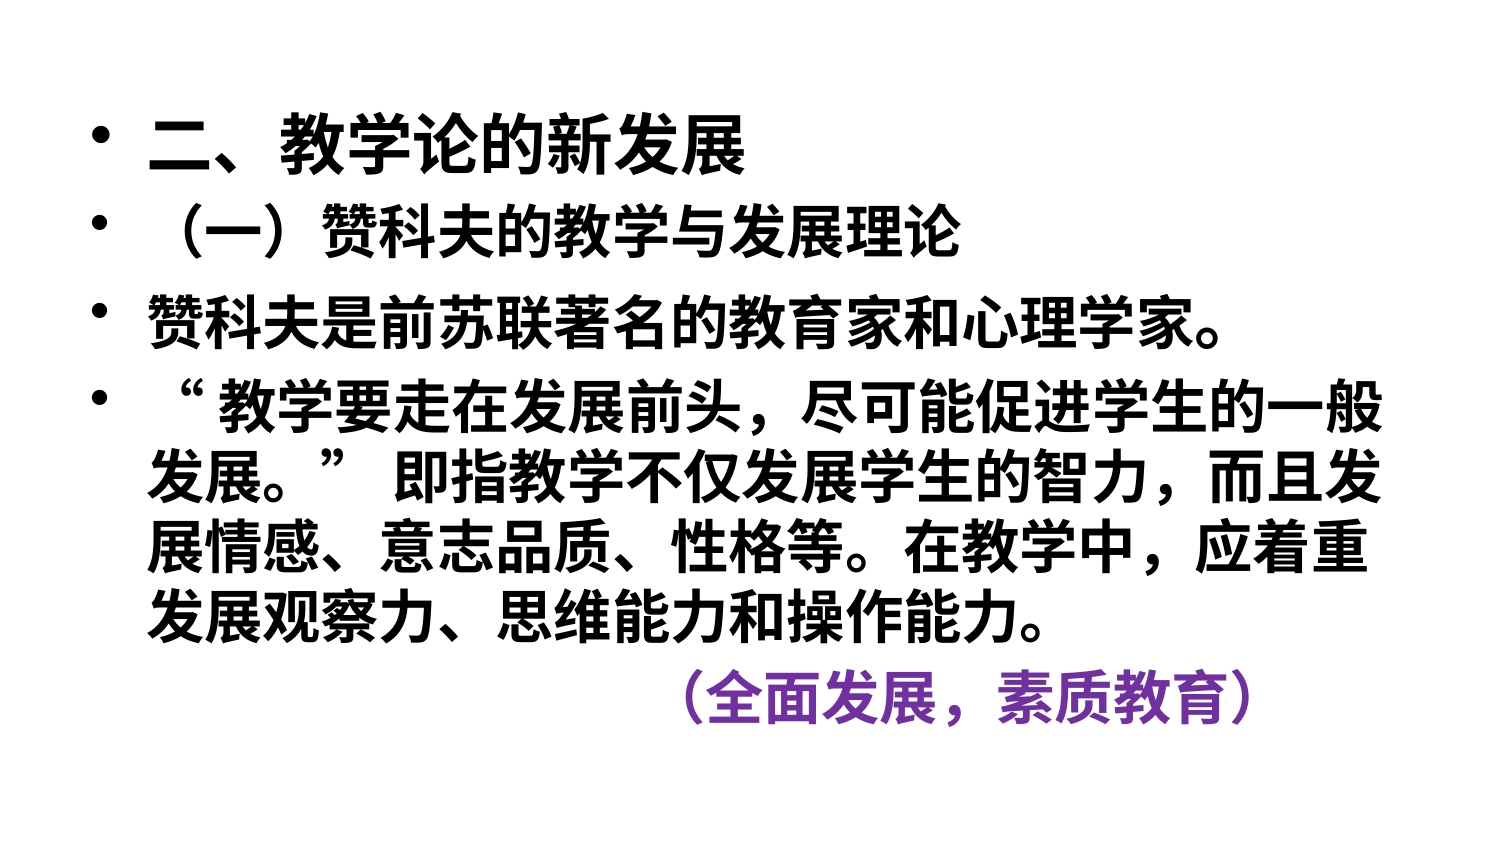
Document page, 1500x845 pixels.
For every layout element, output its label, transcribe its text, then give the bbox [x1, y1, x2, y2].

list 二、教学论的新发展 （一）赞科夫的教学与发展理论 赞科夫是前苏联著名的教育家和心理学家。 “教学要走在发展前头，尽可能促进学生的一般发展。” 即指教学不仅发展学生的智力，而且发展情感、意志品质、性格等。在教学中，应着重发展观察力、思维能力和操作能力。 （全面发展，素质教育） [74, 95, 1426, 726]
